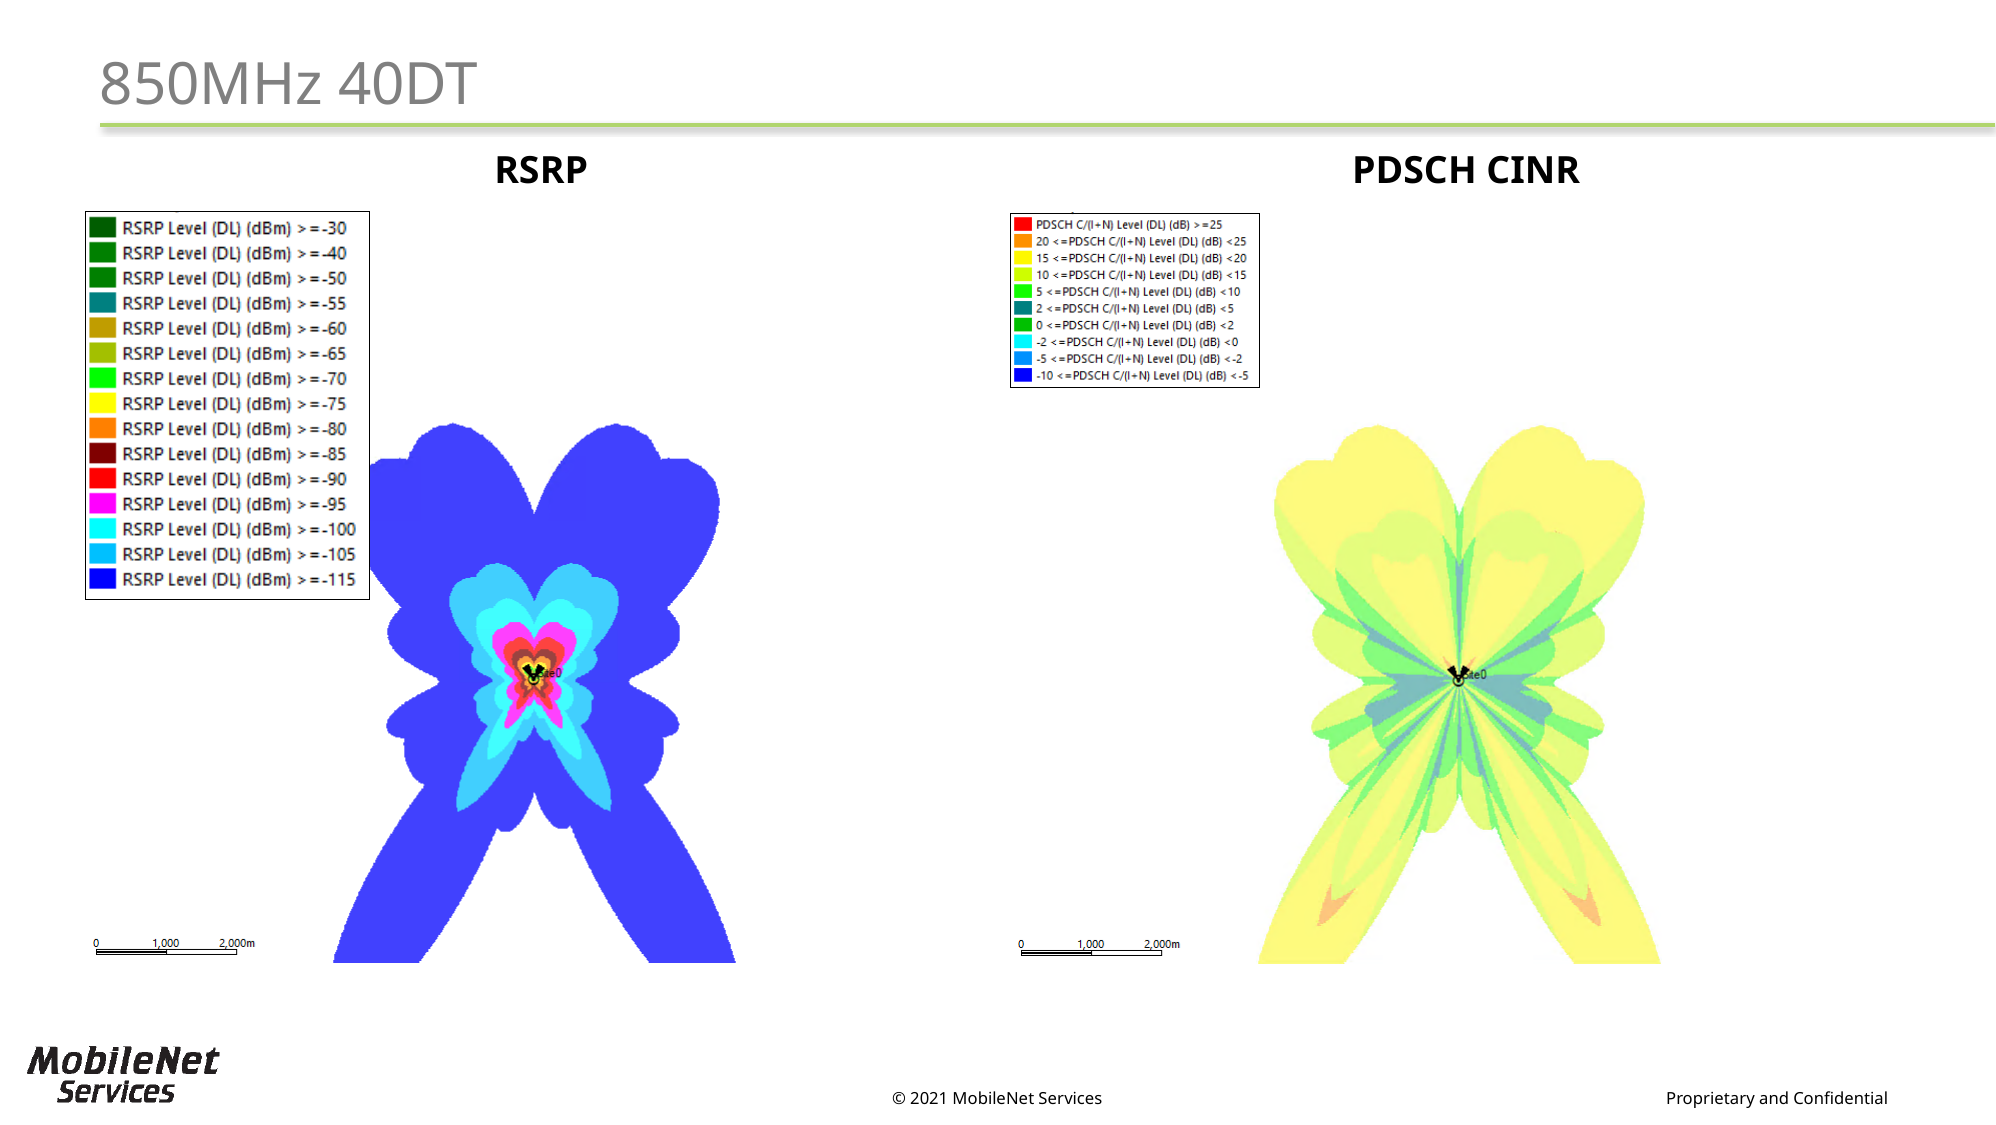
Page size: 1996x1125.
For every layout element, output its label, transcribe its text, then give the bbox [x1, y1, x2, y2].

picture [1009, 212, 1260, 389]
text_box PDSCH CINR [1337, 138, 1596, 199]
text_box RSRP [479, 138, 603, 198]
title 850MHz 40DT [85, 0, 1881, 175]
picture [84, 211, 370, 600]
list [84, 199, 998, 963]
picture [19, 1037, 226, 1113]
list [1009, 200, 1923, 964]
